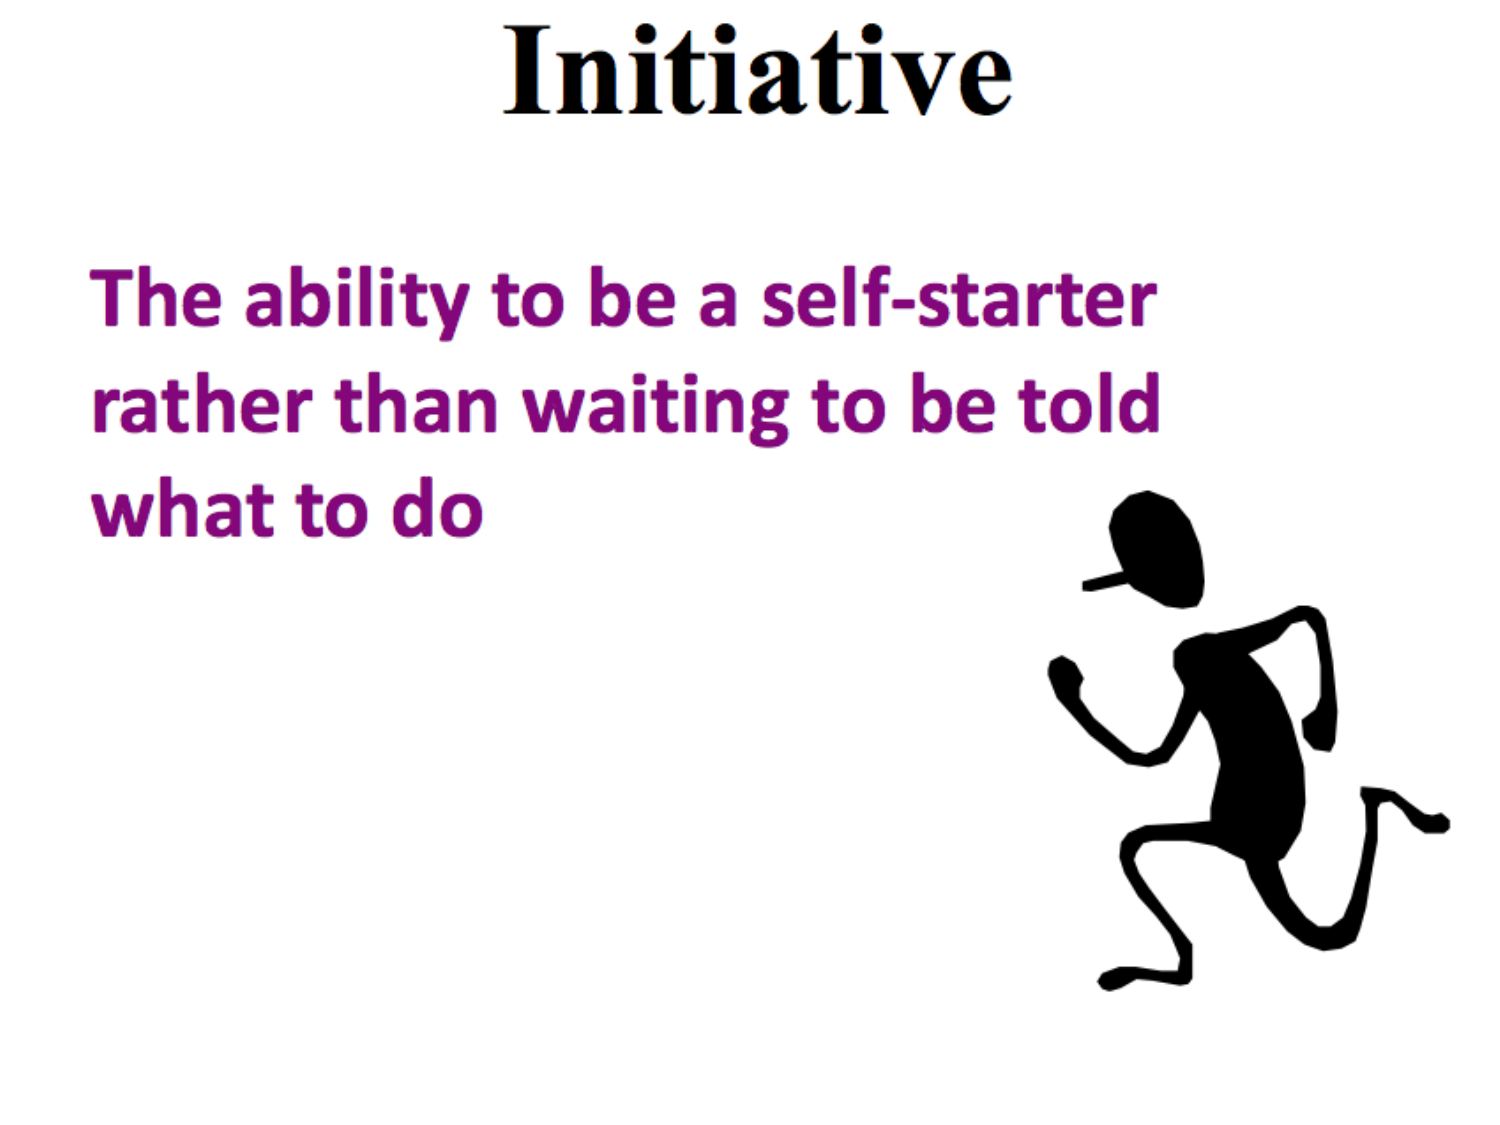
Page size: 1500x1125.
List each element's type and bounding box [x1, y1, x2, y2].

picture [0, 0, 1500, 1006]
